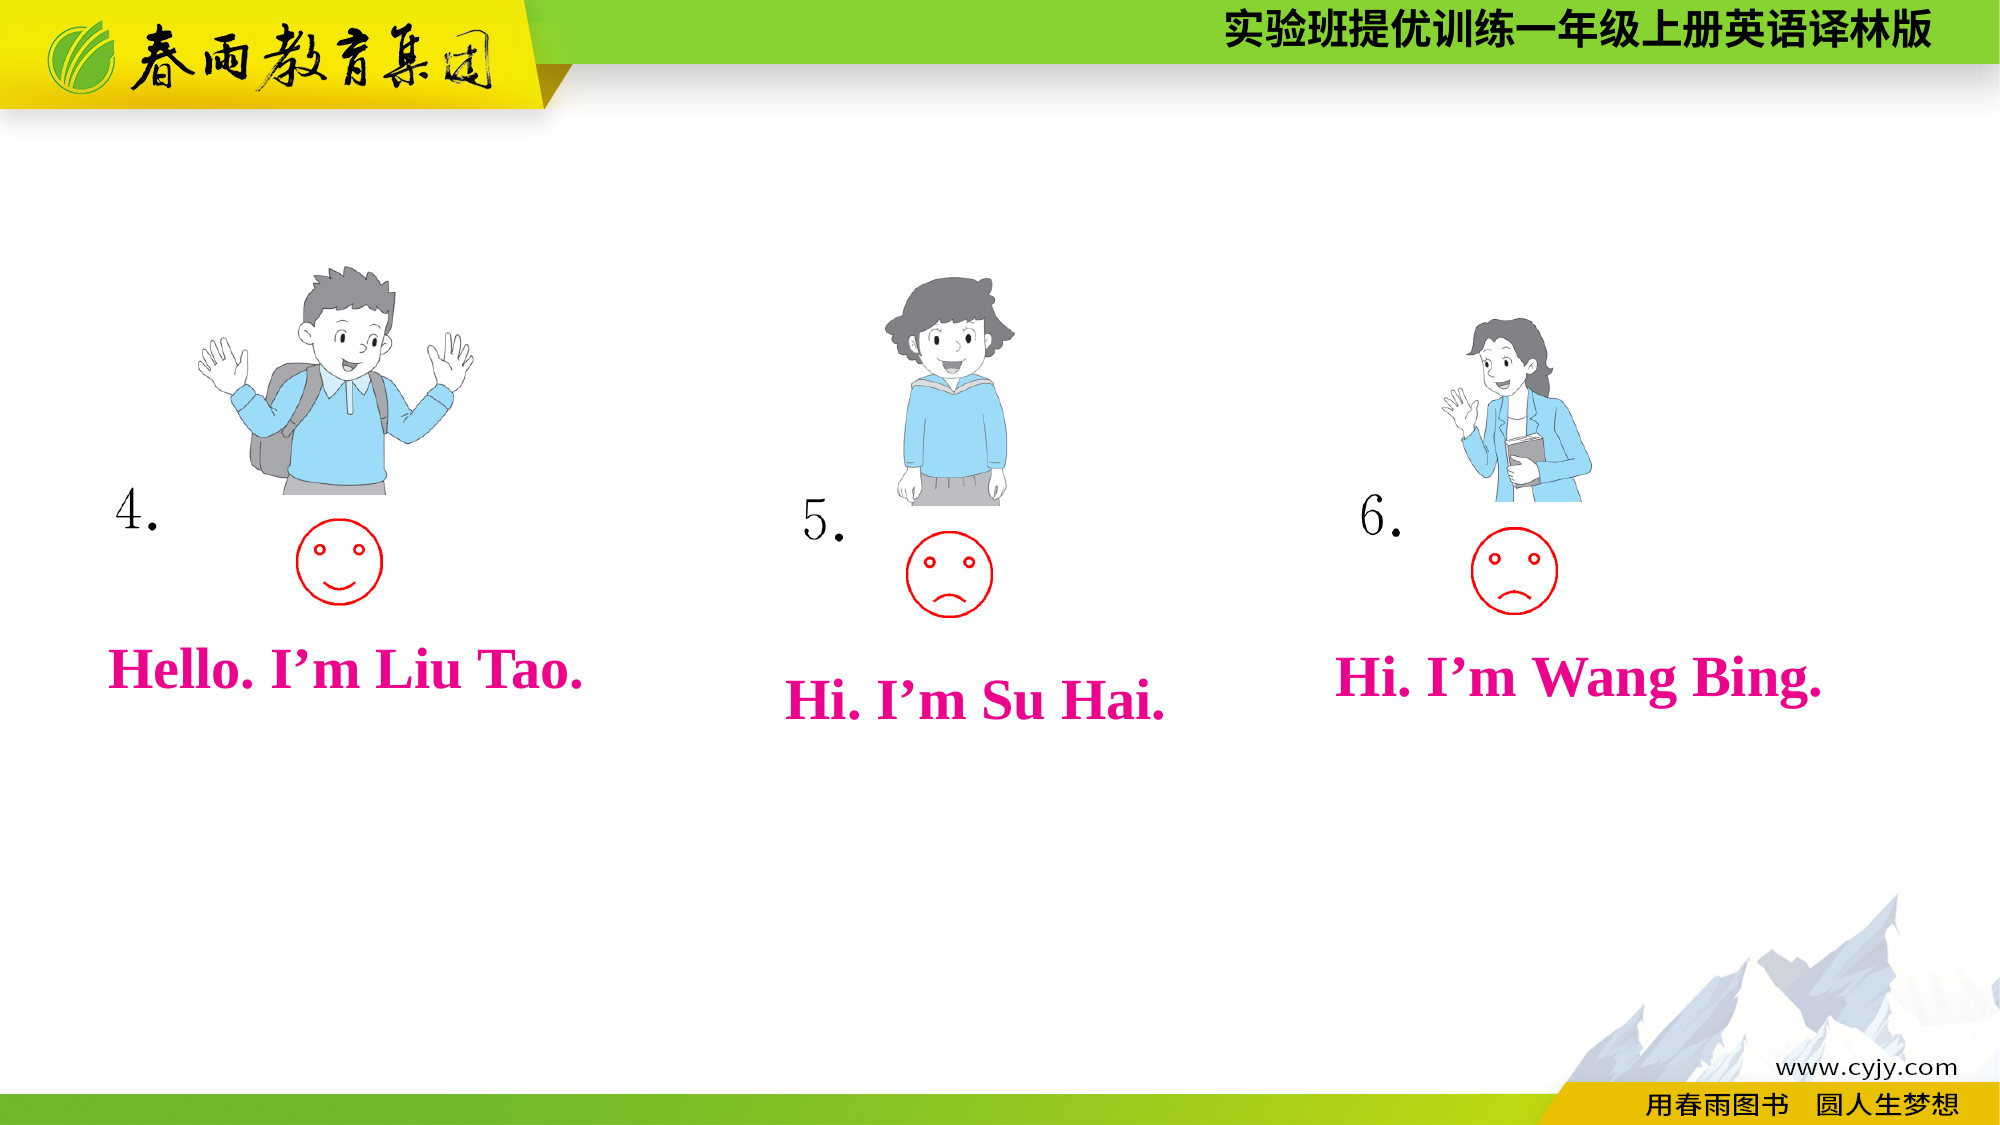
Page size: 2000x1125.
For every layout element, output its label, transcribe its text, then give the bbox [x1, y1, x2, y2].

text_box Hello. I’m Liu Tao. [93, 622, 599, 708]
text_box Hi. I’m Wang Bing. [1321, 630, 1839, 715]
text_box Hi. I’m Su Hai. [770, 618, 1220, 739]
picture [0, 0, 2000, 1125]
